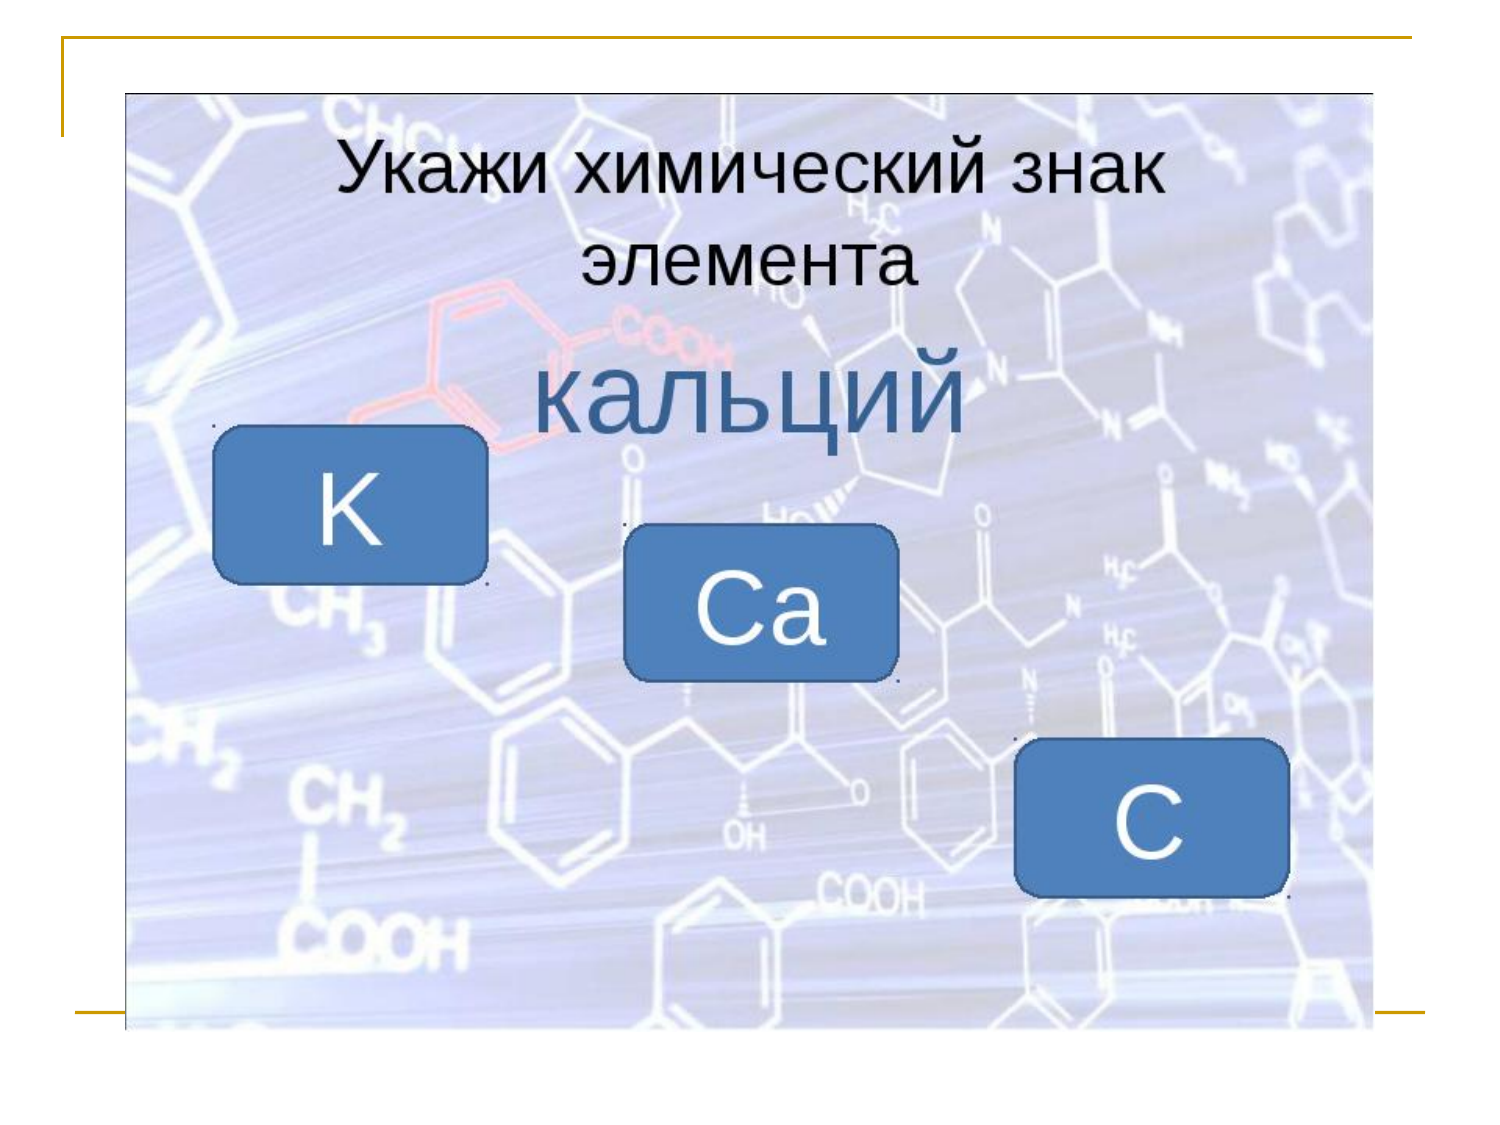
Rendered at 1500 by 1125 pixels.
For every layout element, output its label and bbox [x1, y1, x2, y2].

picture [124, 93, 1376, 1032]
